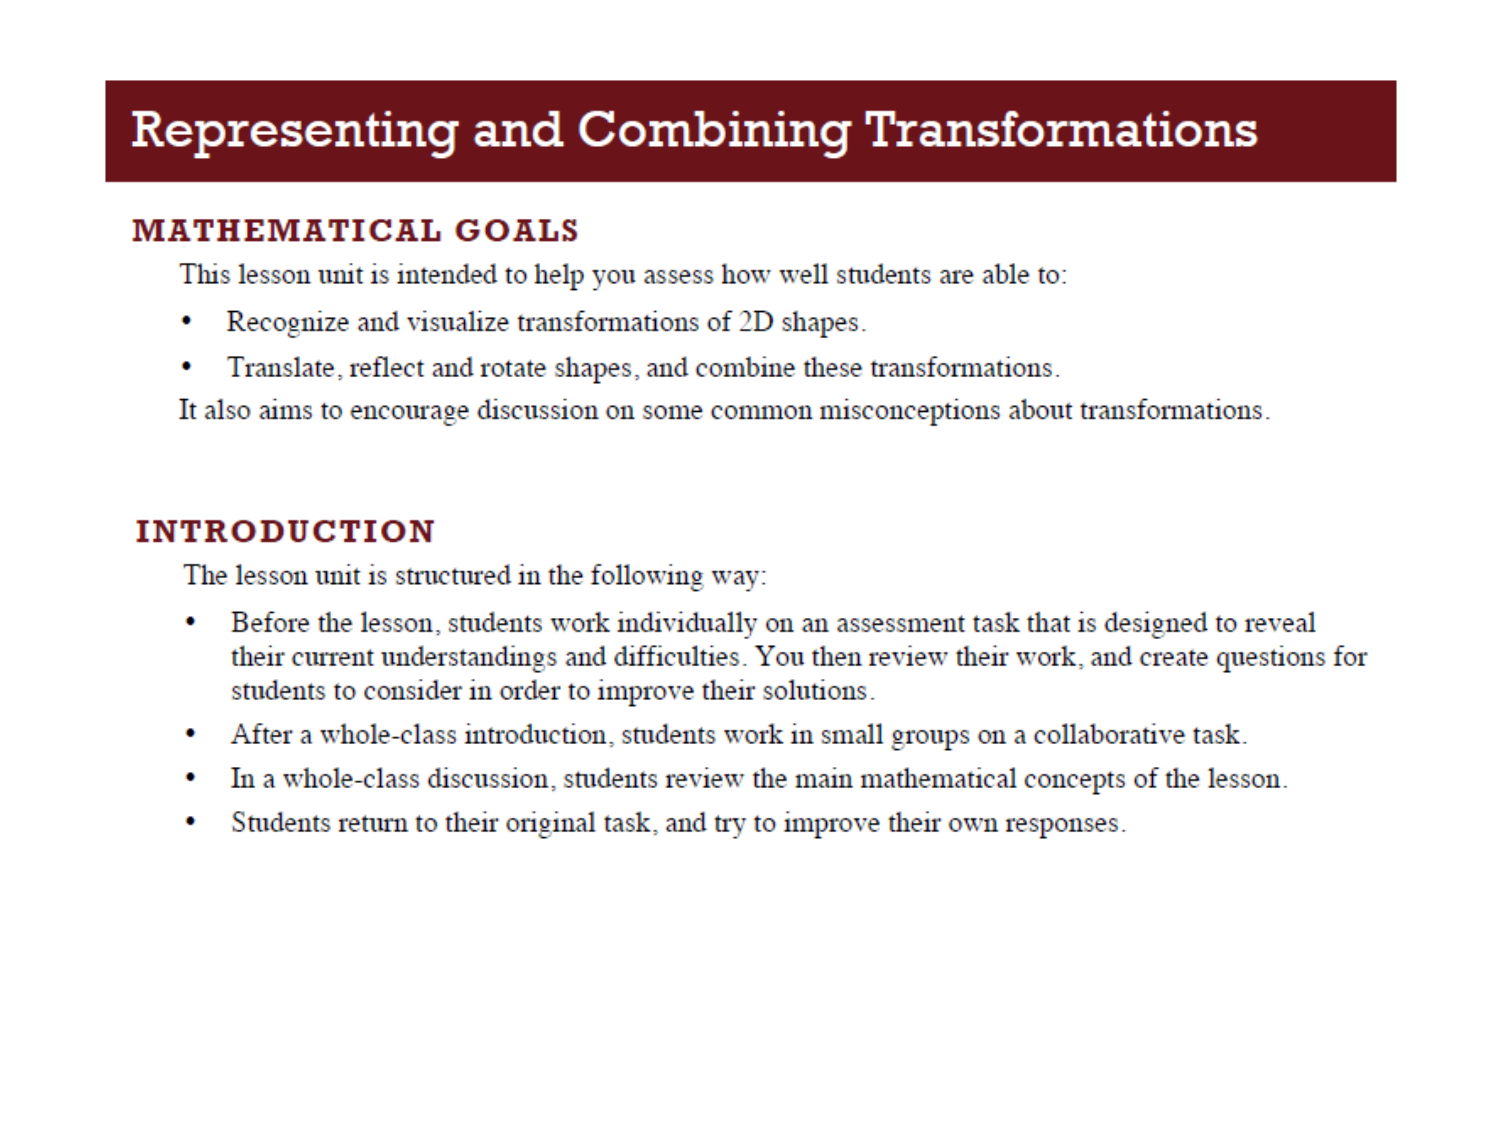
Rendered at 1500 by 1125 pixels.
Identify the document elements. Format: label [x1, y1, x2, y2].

picture [124, 512, 1380, 849]
picture [99, 74, 1407, 439]
